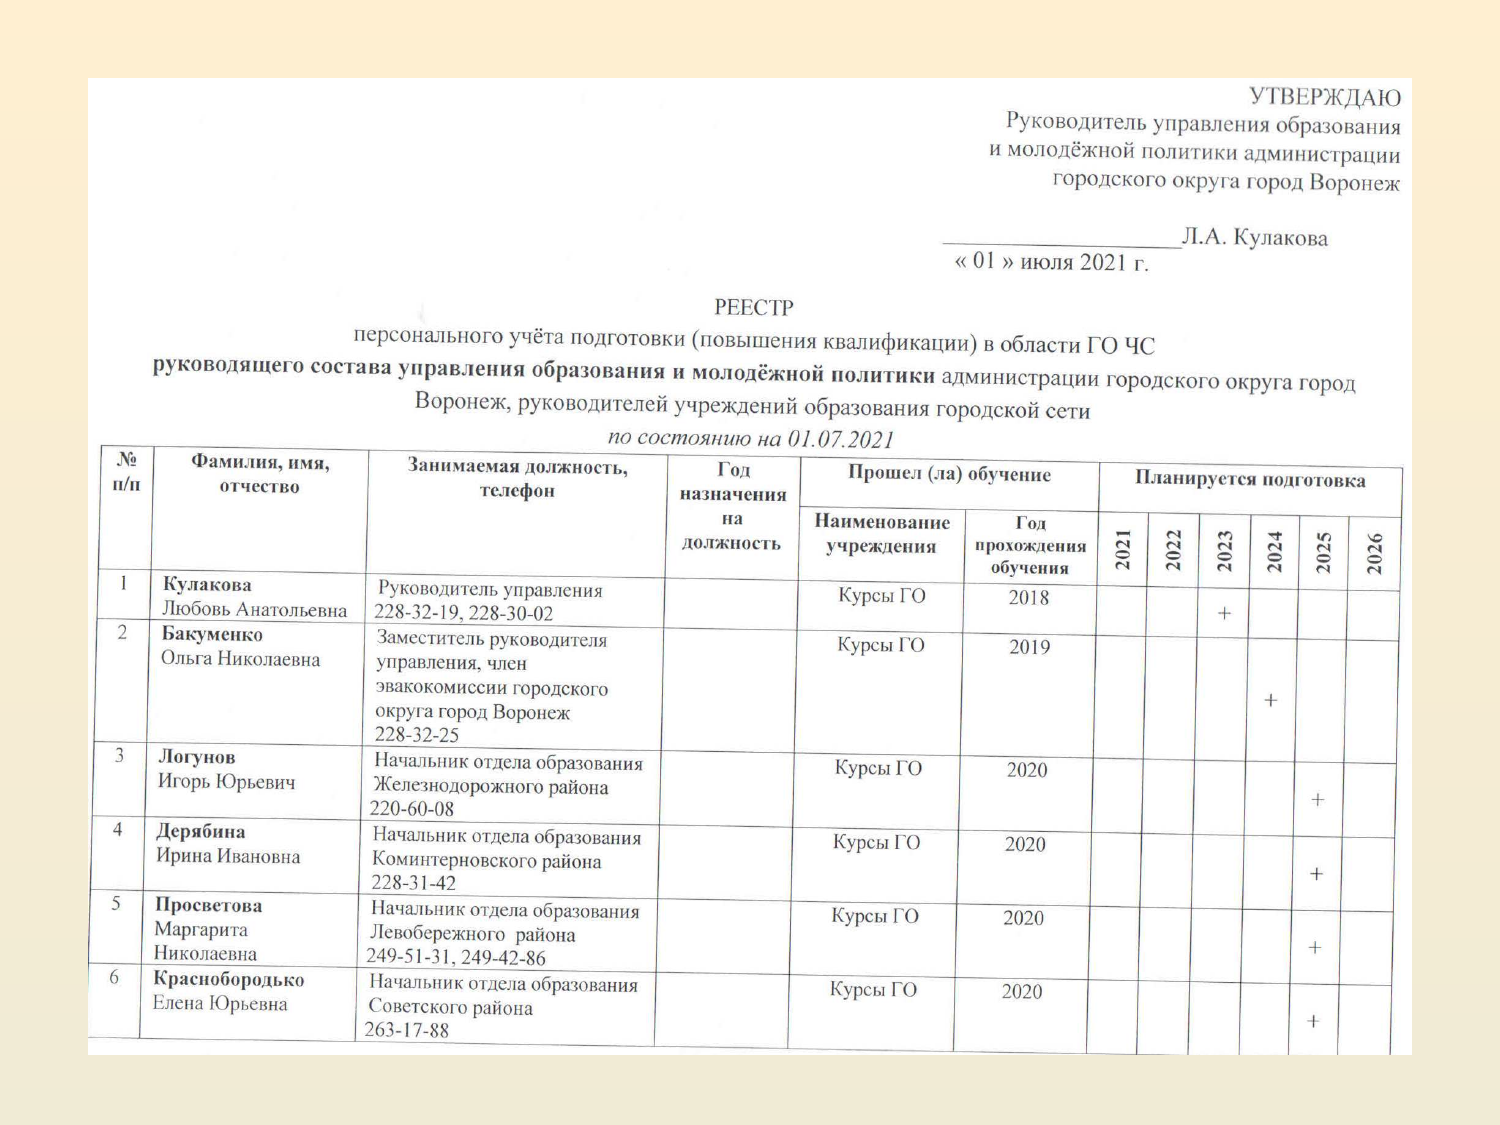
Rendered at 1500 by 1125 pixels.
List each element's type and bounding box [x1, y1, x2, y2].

picture [88, 77, 1412, 1055]
